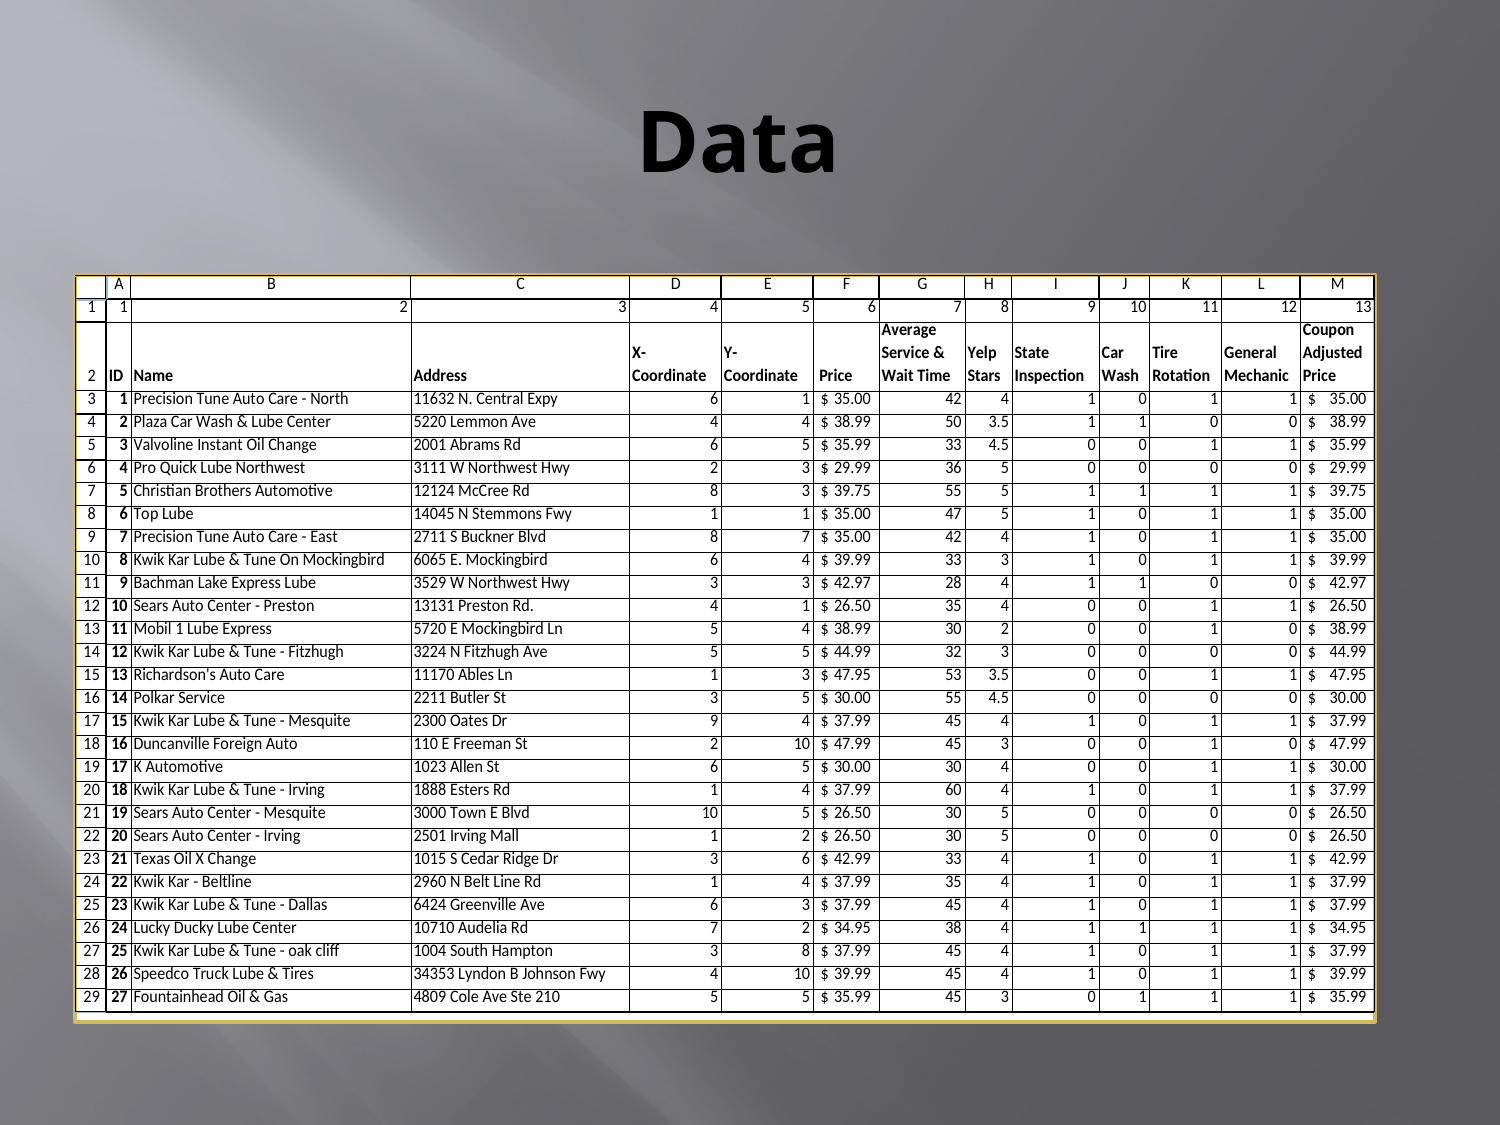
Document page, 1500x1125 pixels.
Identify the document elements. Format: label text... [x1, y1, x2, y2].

picture [74, 274, 1376, 1013]
title Data [75, 45, 1425, 233]
text_box [73, 273, 1377, 1024]
